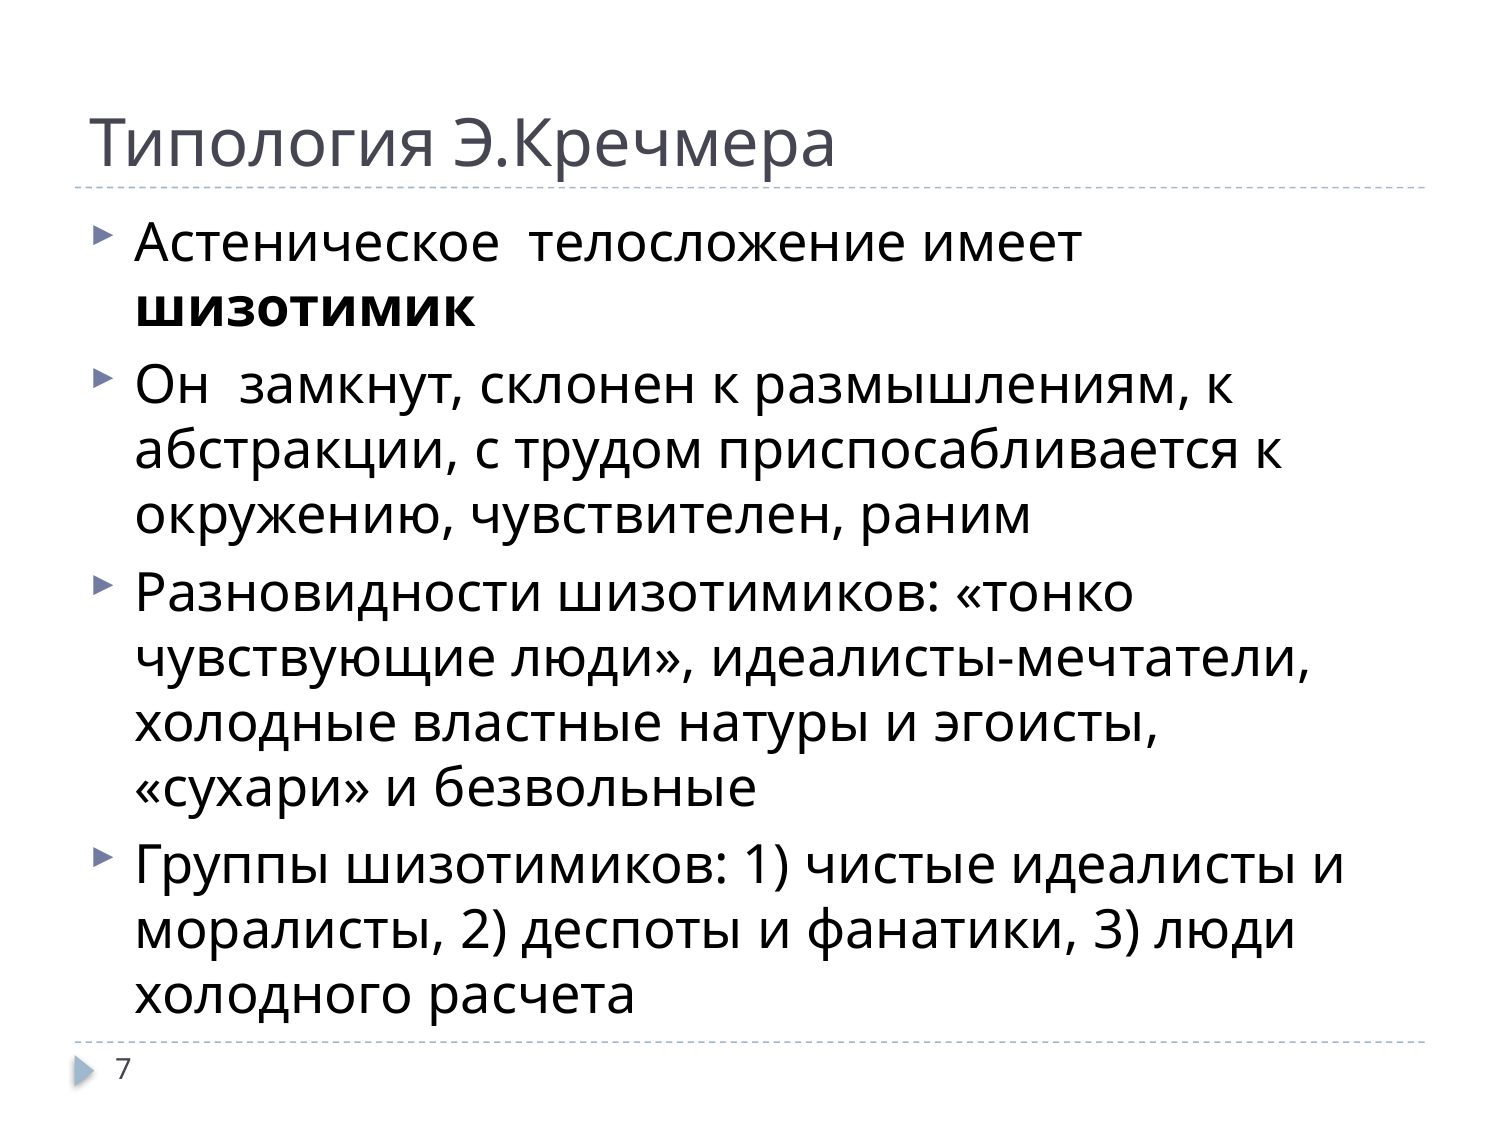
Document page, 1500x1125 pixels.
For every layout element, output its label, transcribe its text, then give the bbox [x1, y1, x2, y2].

list Астеническое телосложение имеет шизотимик Он замкнут, склонен к размышлениям, к абстракции, с трудом приспосабливается к окружению, чувствителен, раним Разновидности шизотимиков: «тонко чувствующие люди», идеалисты-мечтатели, холодные властные натуры и эгоисты, «сухари» и безвольные Группы шизотимиков: 1) чистые идеалисты и моралисты, 2) деспоты и фанатики, 3) люди холодного расчета [75, 200, 1425, 1010]
slide_number 7 [100, 1042, 426, 1103]
title Типология Э.Кречмера [75, 24, 1425, 188]
